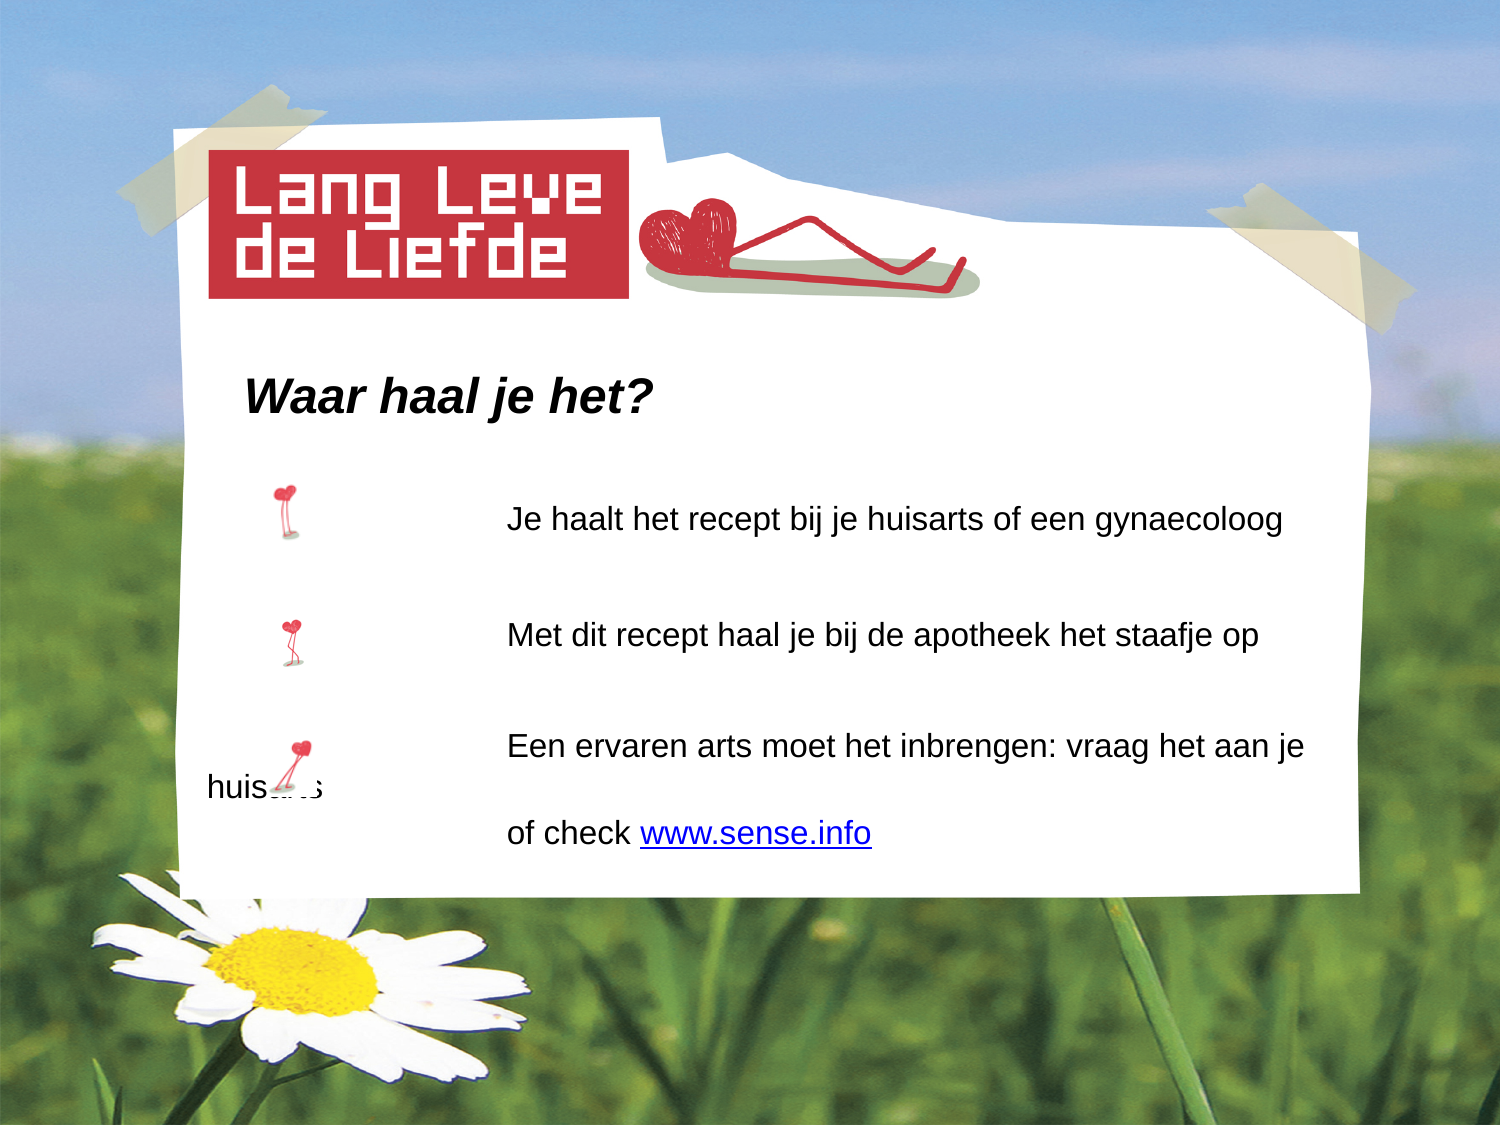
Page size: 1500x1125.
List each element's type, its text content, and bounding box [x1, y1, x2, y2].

picture [0, 0, 1500, 1125]
list Waar haal je het? Je haalt het recept bij je huisarts of een gynaecoloog Met dit recept haal je bij de apotheek het staafje op Een ervaren arts moet het inbrengen: vraag het aan je huisarts of check www.sense.info [191, 339, 1345, 1047]
